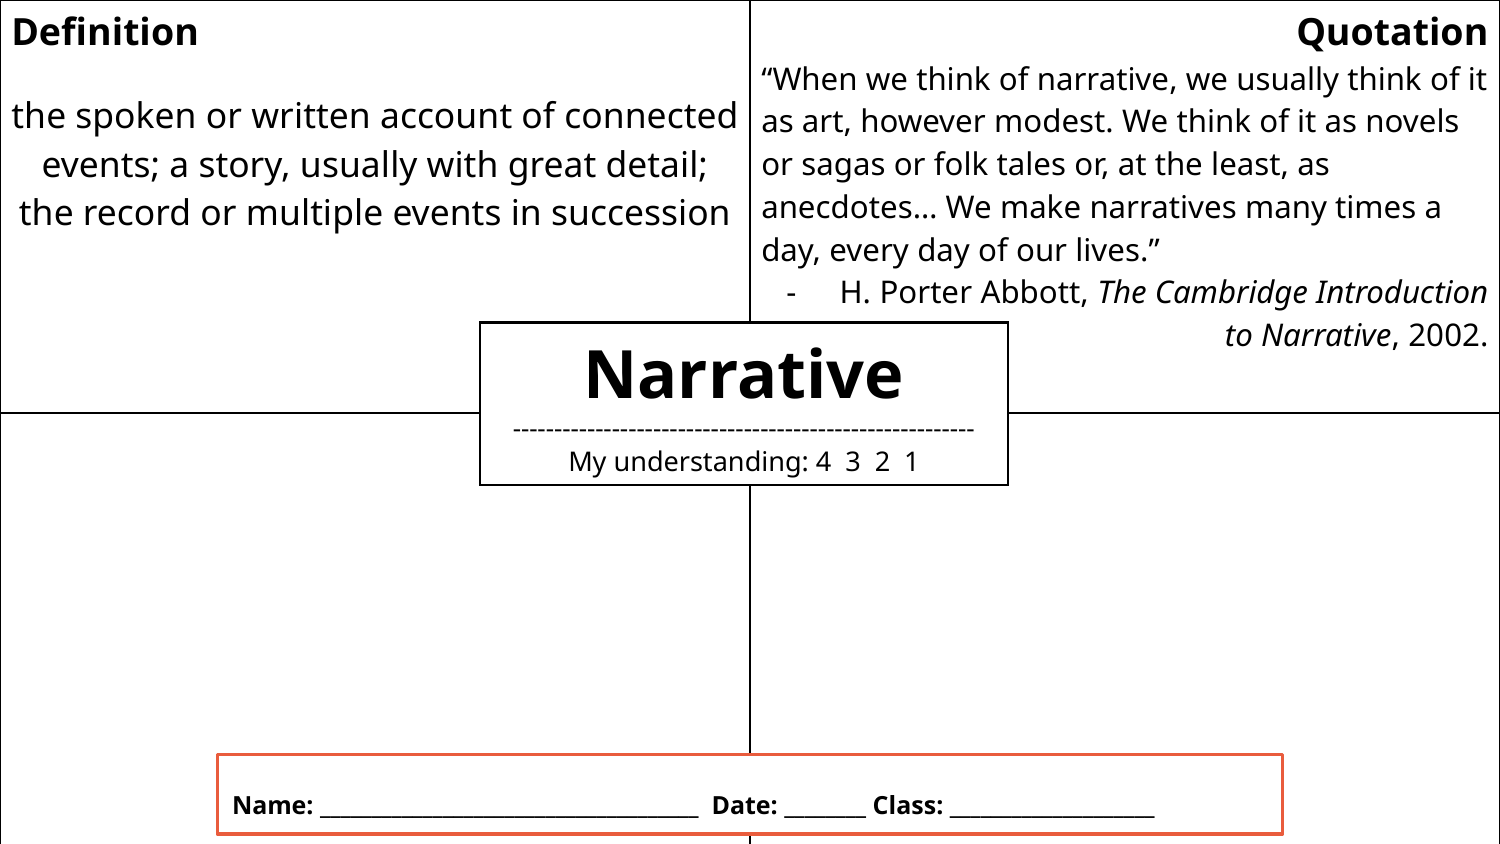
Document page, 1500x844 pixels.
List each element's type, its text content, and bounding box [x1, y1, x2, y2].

text_box Name: _____________________________________ Date: ________ Class: ____________________ [217, 754, 1283, 834]
table_header Definition the spoken or written account of connected events; a story, usually with great detail; the record or multiple events in succession [1, 1, 749, 412]
table_cell Illustration [1, 414, 749, 844]
text_box Narrative -------------------------------------------------------- My understanding: 4 3 2 1 [480, 322, 1008, 486]
table_header Quotation “When we think of narrative, we usually think of it as art, however modest. We think of it as novels or sagas or folk tales or, at the least, as anecdotes… We make narratives many times a day, every day of our lives.” H. Porter Abbott, The Cambridge Introduction to Narrative, 2002. [751, 1, 1499, 412]
table_cell Question [751, 414, 1499, 844]
